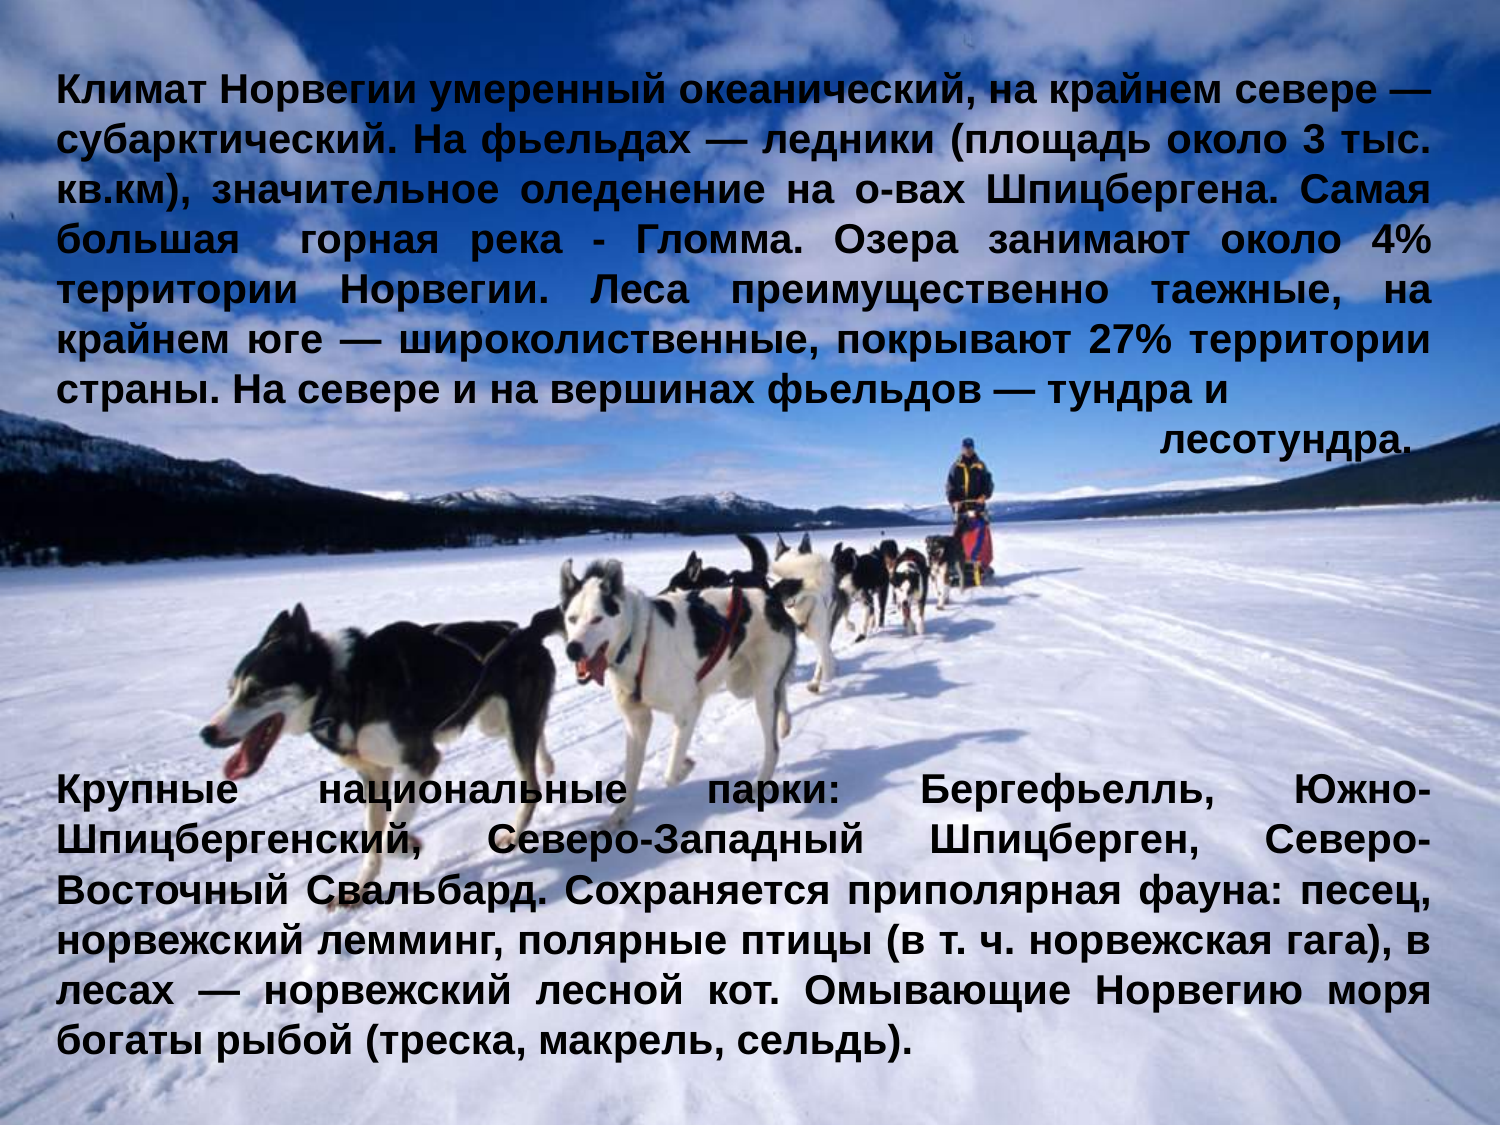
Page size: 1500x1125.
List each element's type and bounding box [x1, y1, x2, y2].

list [0, 0, 1500, 1125]
